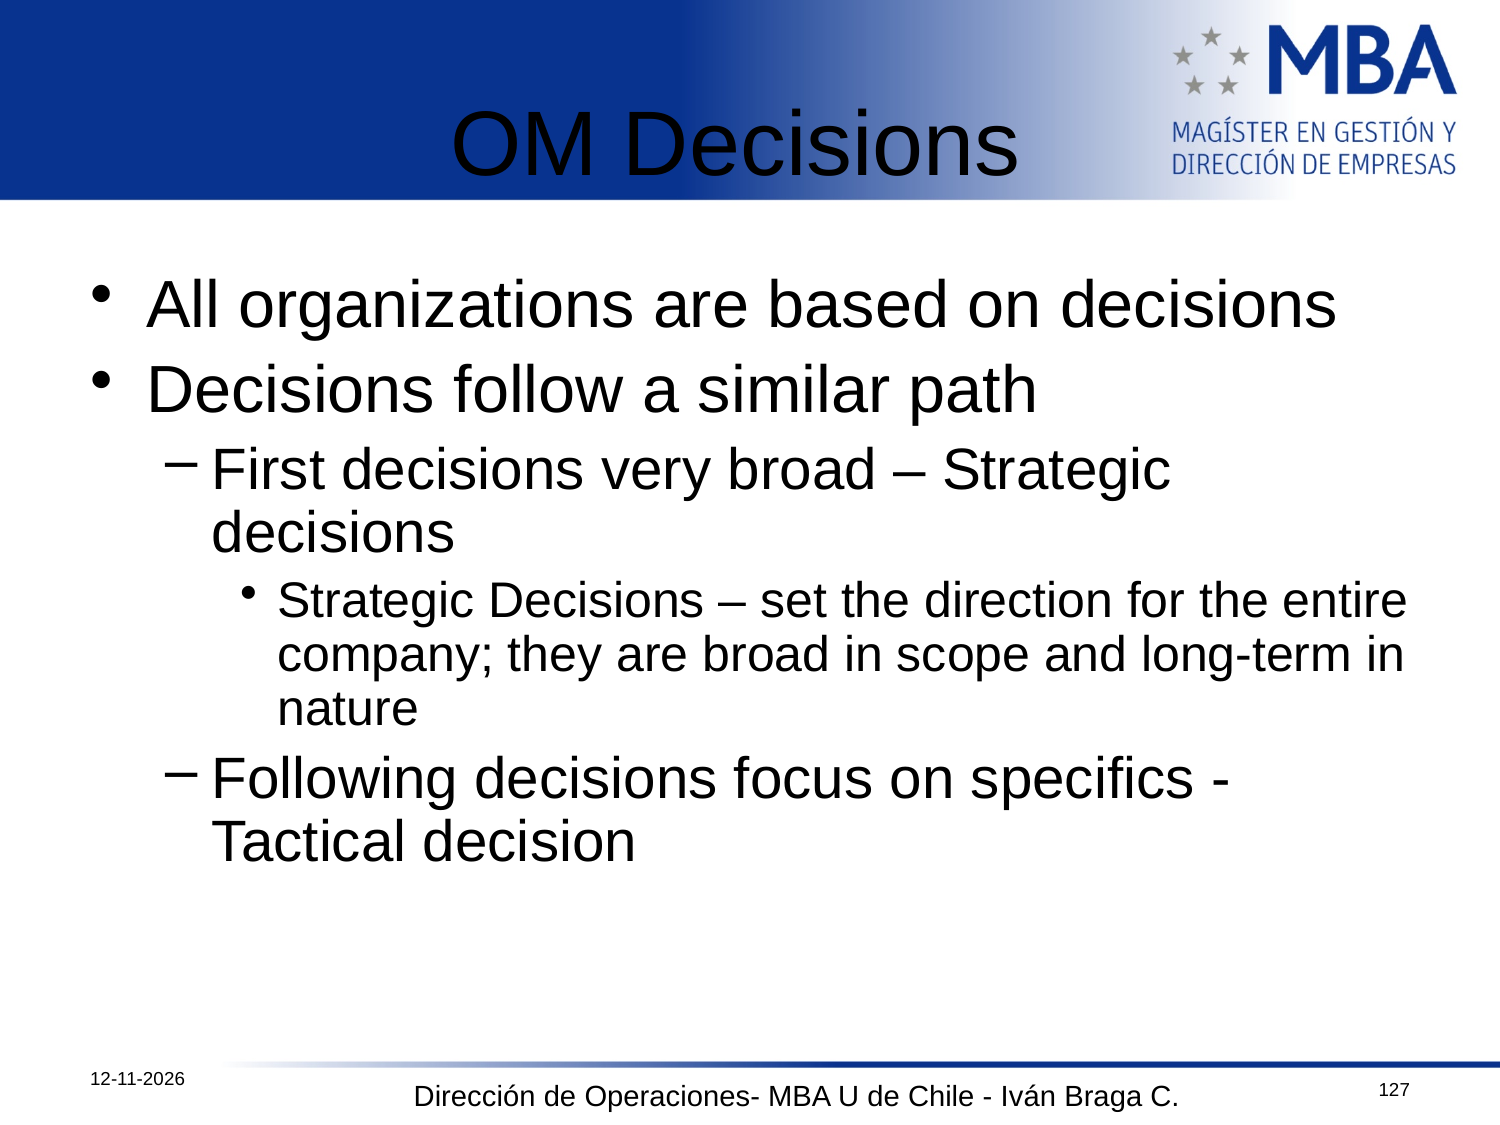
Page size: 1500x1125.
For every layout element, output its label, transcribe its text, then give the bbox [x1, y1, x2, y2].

footer [501, 1070, 1034, 1125]
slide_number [74, 1058, 426, 1103]
slide_number 127 [1234, 1070, 1426, 1125]
picture [0, 0, 1500, 1125]
list All organizations are based on decisions Decisions follow a similar path First decisions very broad – Strategic decisions Strategic Decisions – set the direction for the entire company; they are broad in scope and long-term in nature Following decisions focus on specifics - Tactical decision [75, 262, 1425, 1005]
title OM Decisions [75, 45, 1425, 233]
